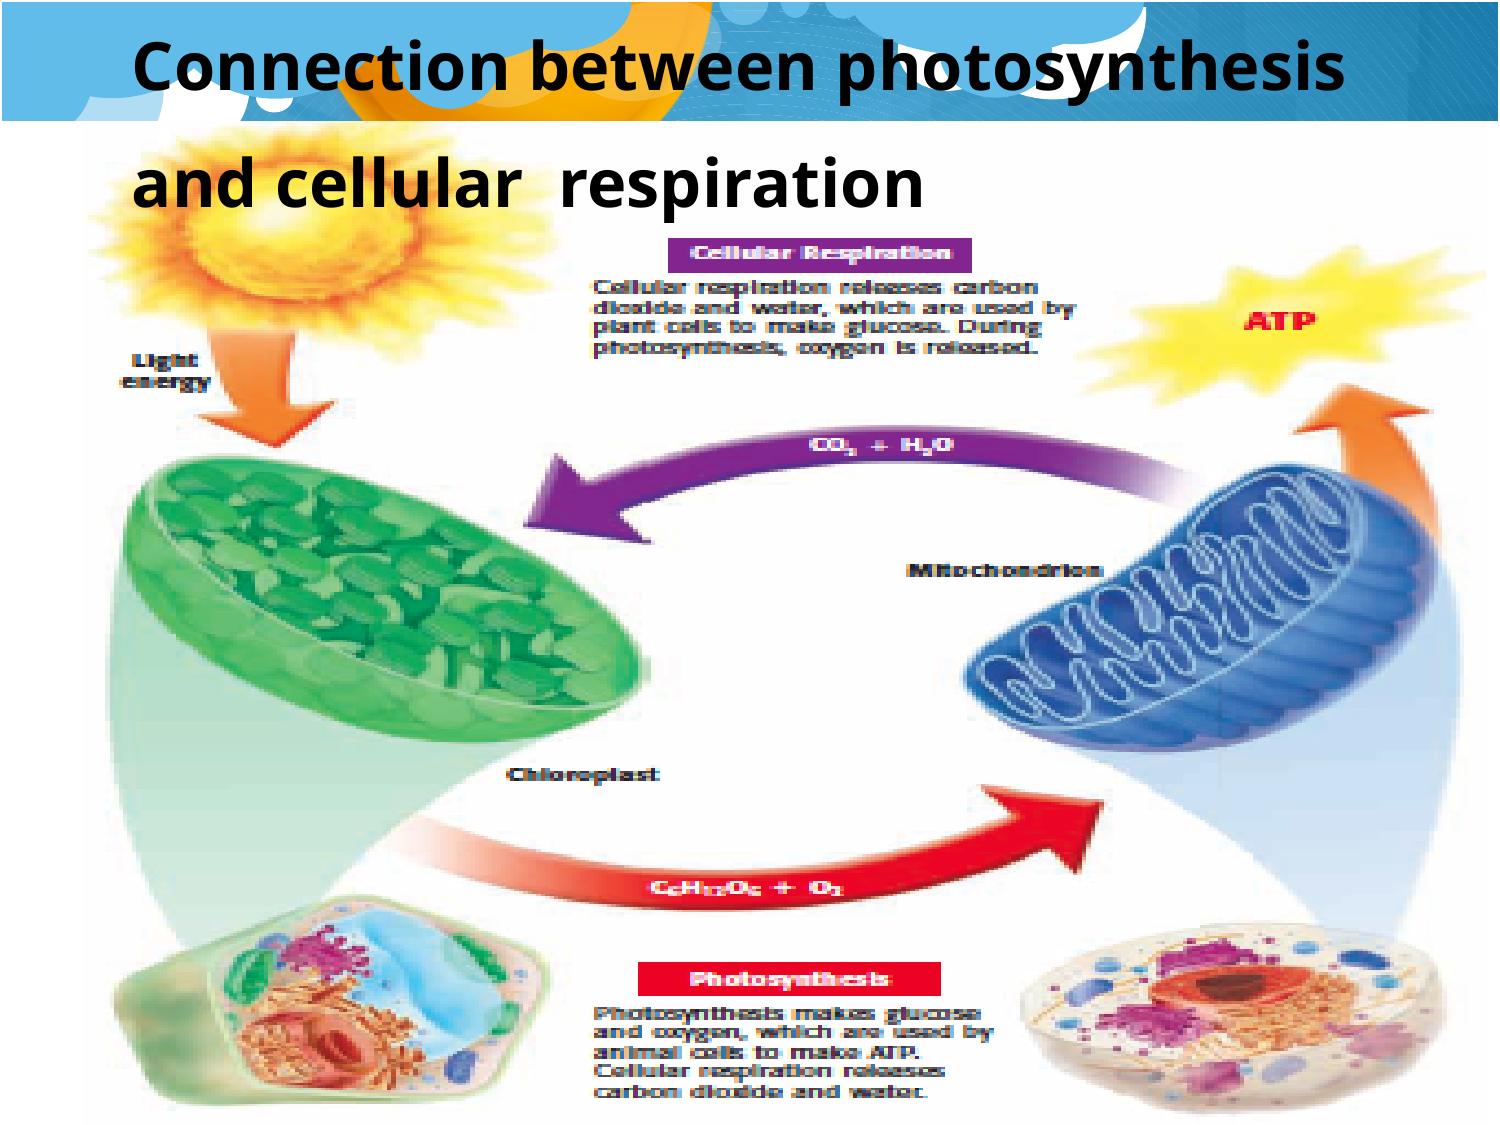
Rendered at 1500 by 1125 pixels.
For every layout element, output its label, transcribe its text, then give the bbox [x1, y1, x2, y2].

picture [1421, 2, 1498, 121]
title Connection between photosynthesis and cellular respiration [116, 0, 1421, 118]
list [0, 121, 1500, 1125]
